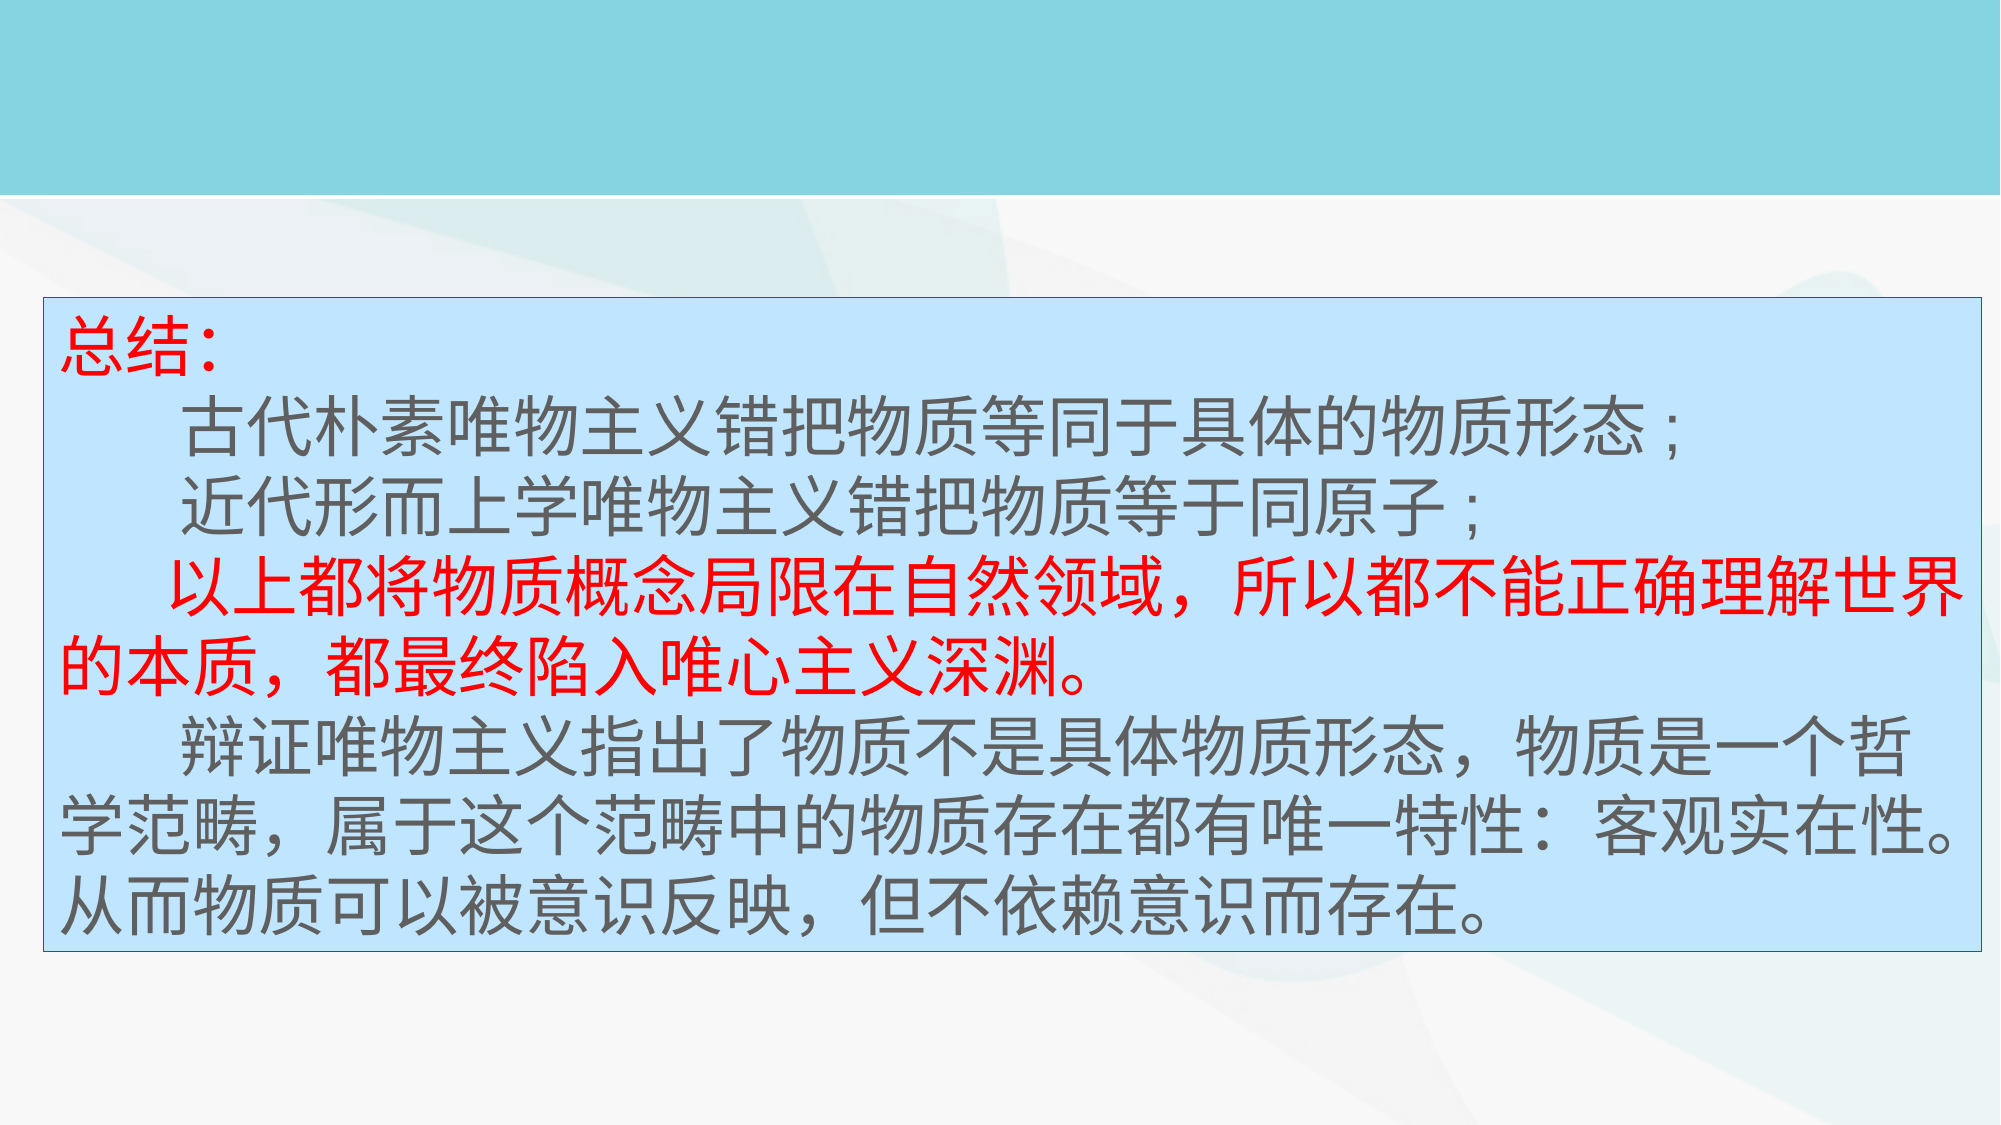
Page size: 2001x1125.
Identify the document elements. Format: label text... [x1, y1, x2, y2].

picture [0, 0, 2001, 1125]
text_box 总结： 古代朴素唯物主义错把物质等同于具体的物质形态; 近代形而上学唯物主义错把物质等于同原子; 以上都将物质概念局限在自然领域，所以都不能正确理解世界的本质，都最终陷入唯心主义深渊。 辩证唯物主义指出了物质不是具体物质形态，物质是一个哲学范畴，属于这个范畴中的物质存在都有唯一特性：客观实在性。从而物质可以被意识反映，但不依赖意识而存在。 [43, 297, 1982, 952]
